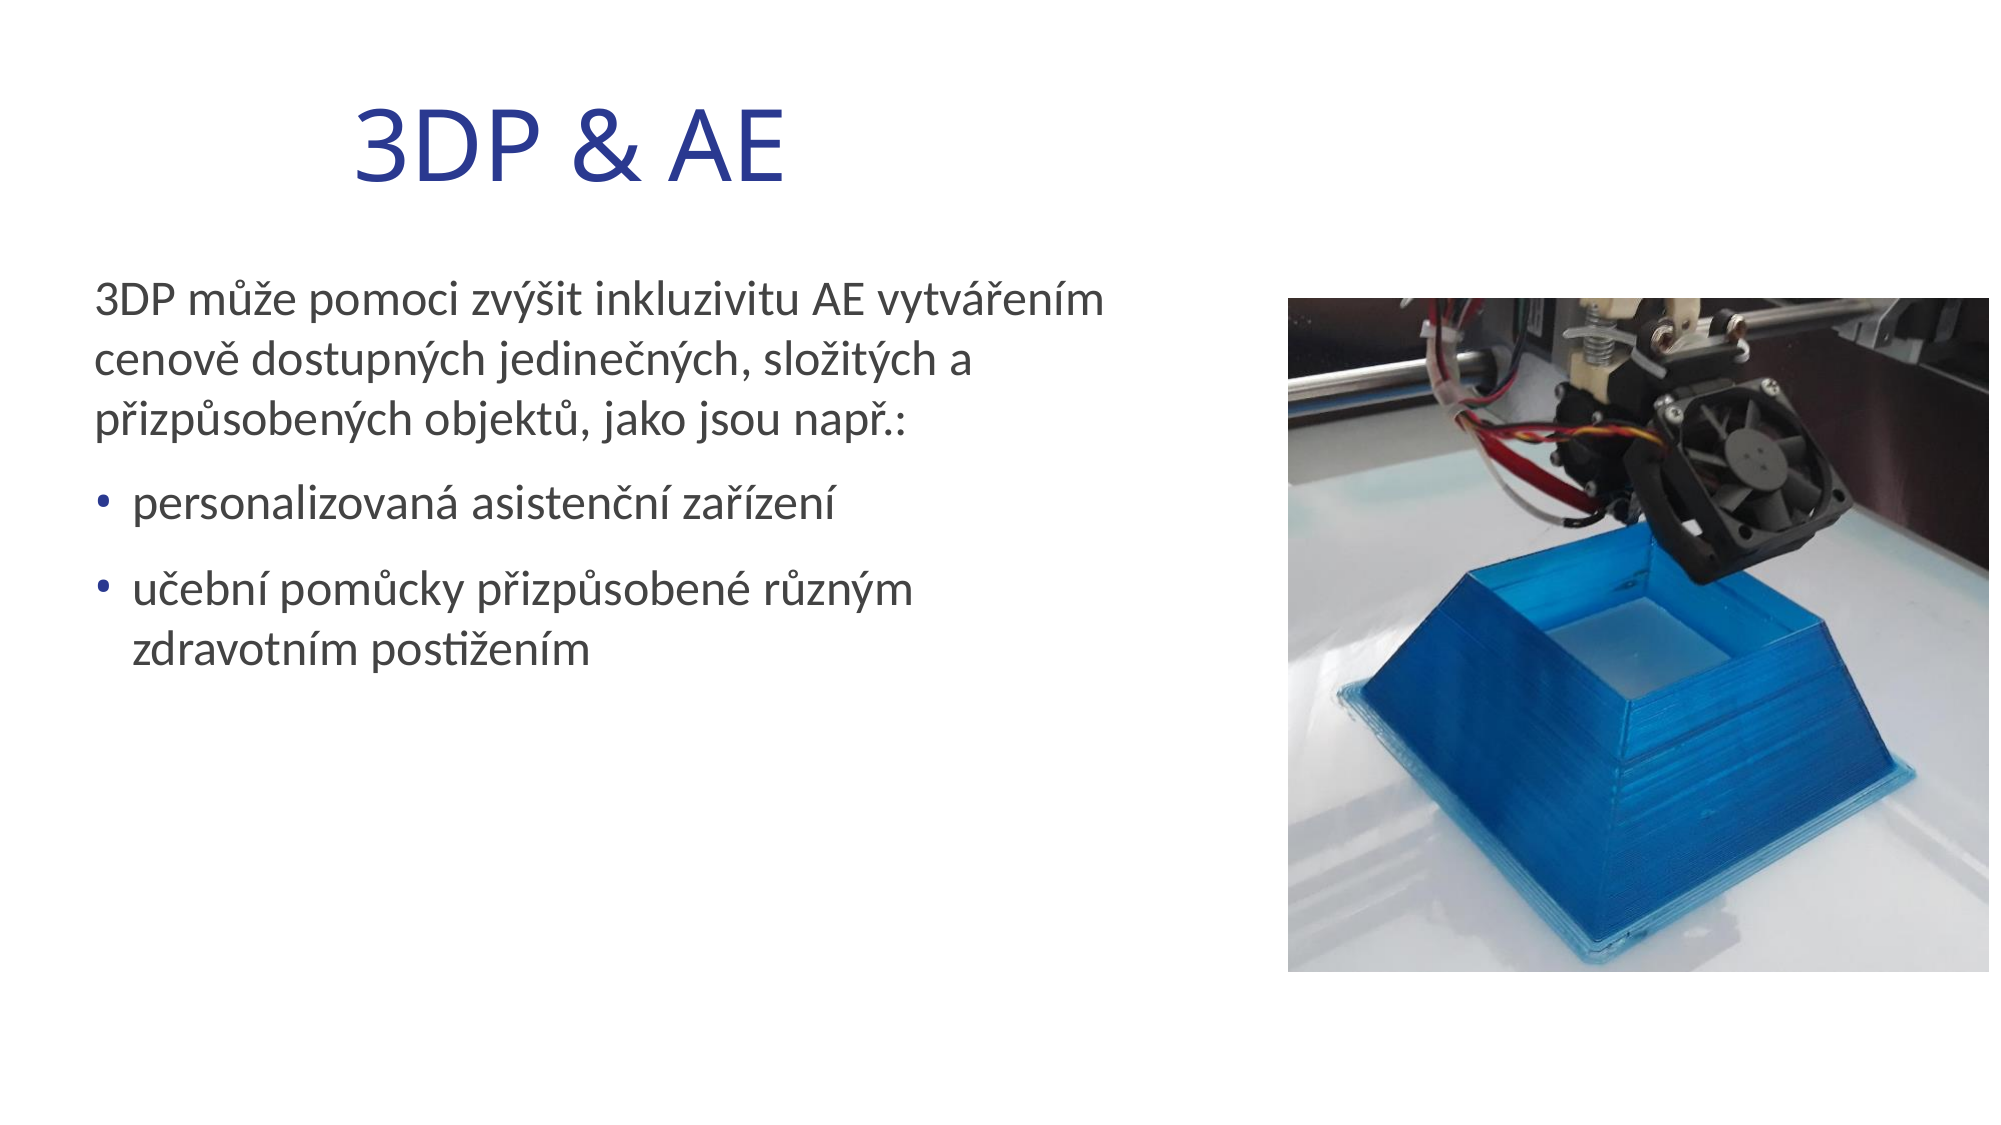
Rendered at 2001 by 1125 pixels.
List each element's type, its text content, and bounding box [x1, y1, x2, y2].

picture [1288, 297, 1989, 973]
list 3DP může pomoci zvýšit inkluzivitu AE vytvářením cenově dostupných jedinečných, složitých a přizpůsobených objektů, jako jsou např.: personalizovaná asistenční zařízení učební pomůcky přizpůsobené různým zdravotním postižením [79, 257, 1132, 1050]
title 3DP & AE [338, 40, 873, 257]
